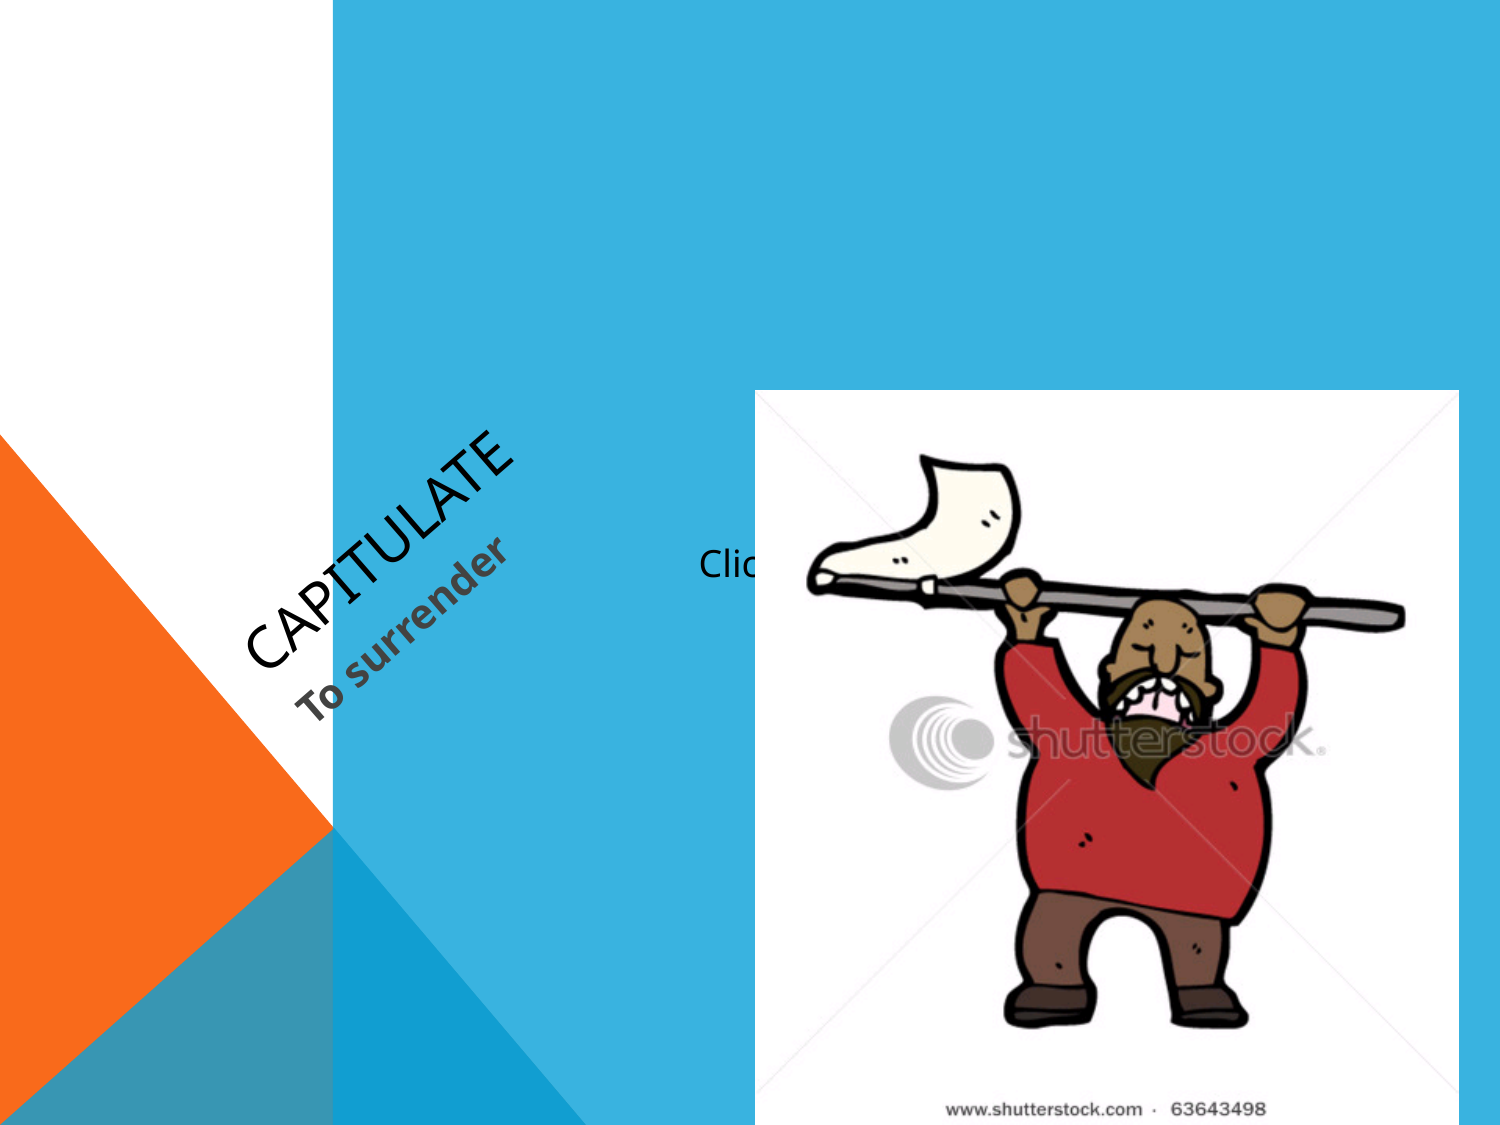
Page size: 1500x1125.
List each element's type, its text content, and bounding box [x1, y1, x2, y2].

picture [332, 0, 1500, 1125]
list To surrender [270, 651, 327, 766]
title capitulate [173, 461, 327, 702]
